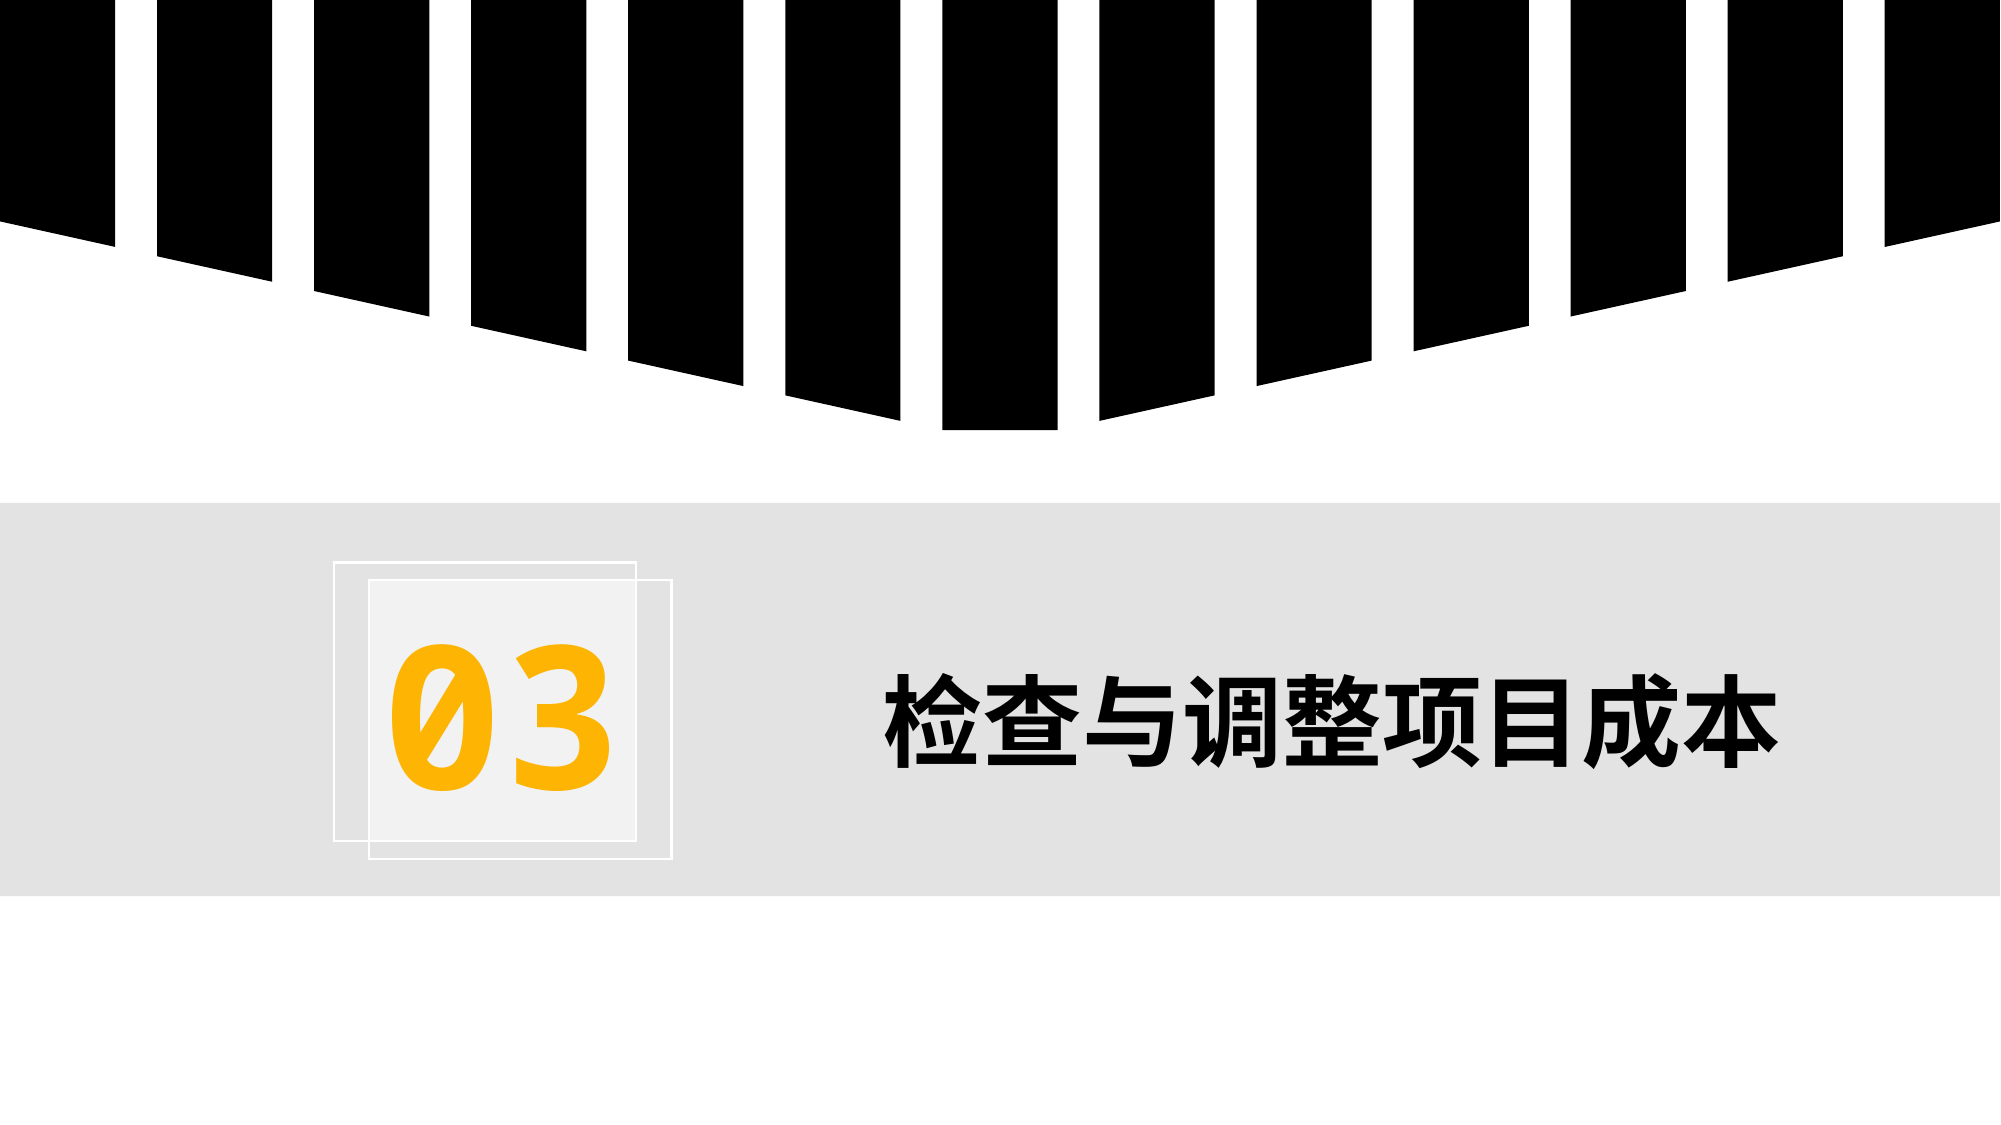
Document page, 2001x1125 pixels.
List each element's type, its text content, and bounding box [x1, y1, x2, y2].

text_box 检查与调整项目成本 [867, 651, 1798, 787]
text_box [334, 562, 672, 860]
